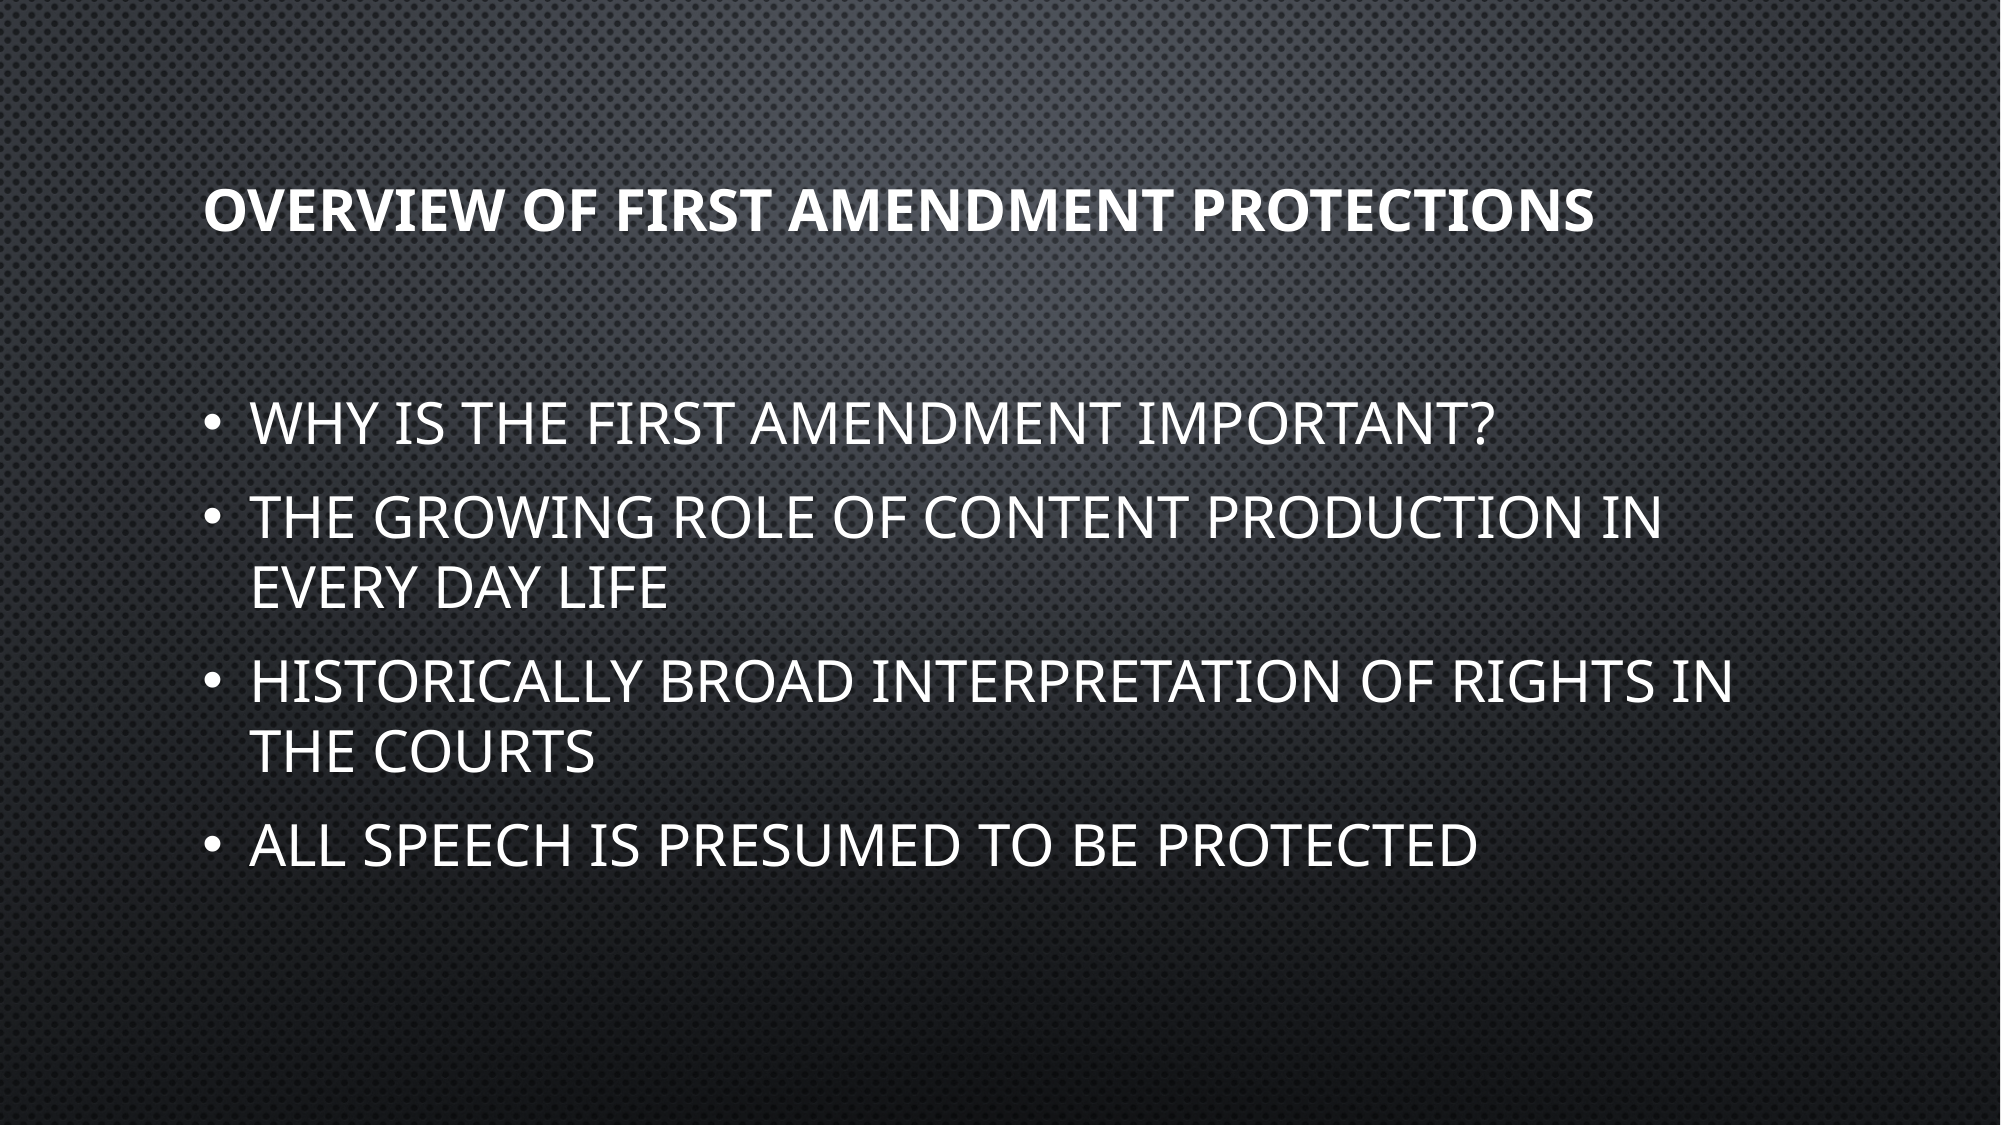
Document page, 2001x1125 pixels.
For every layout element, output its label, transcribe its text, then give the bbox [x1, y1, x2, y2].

list Why is the First Amendment Important? The growing role of content production in every day life Historically broad interpretation of rights in the courts All speech is presumed to be protected [187, 335, 1813, 930]
title Overview of First Amendment protections [187, 51, 1813, 335]
